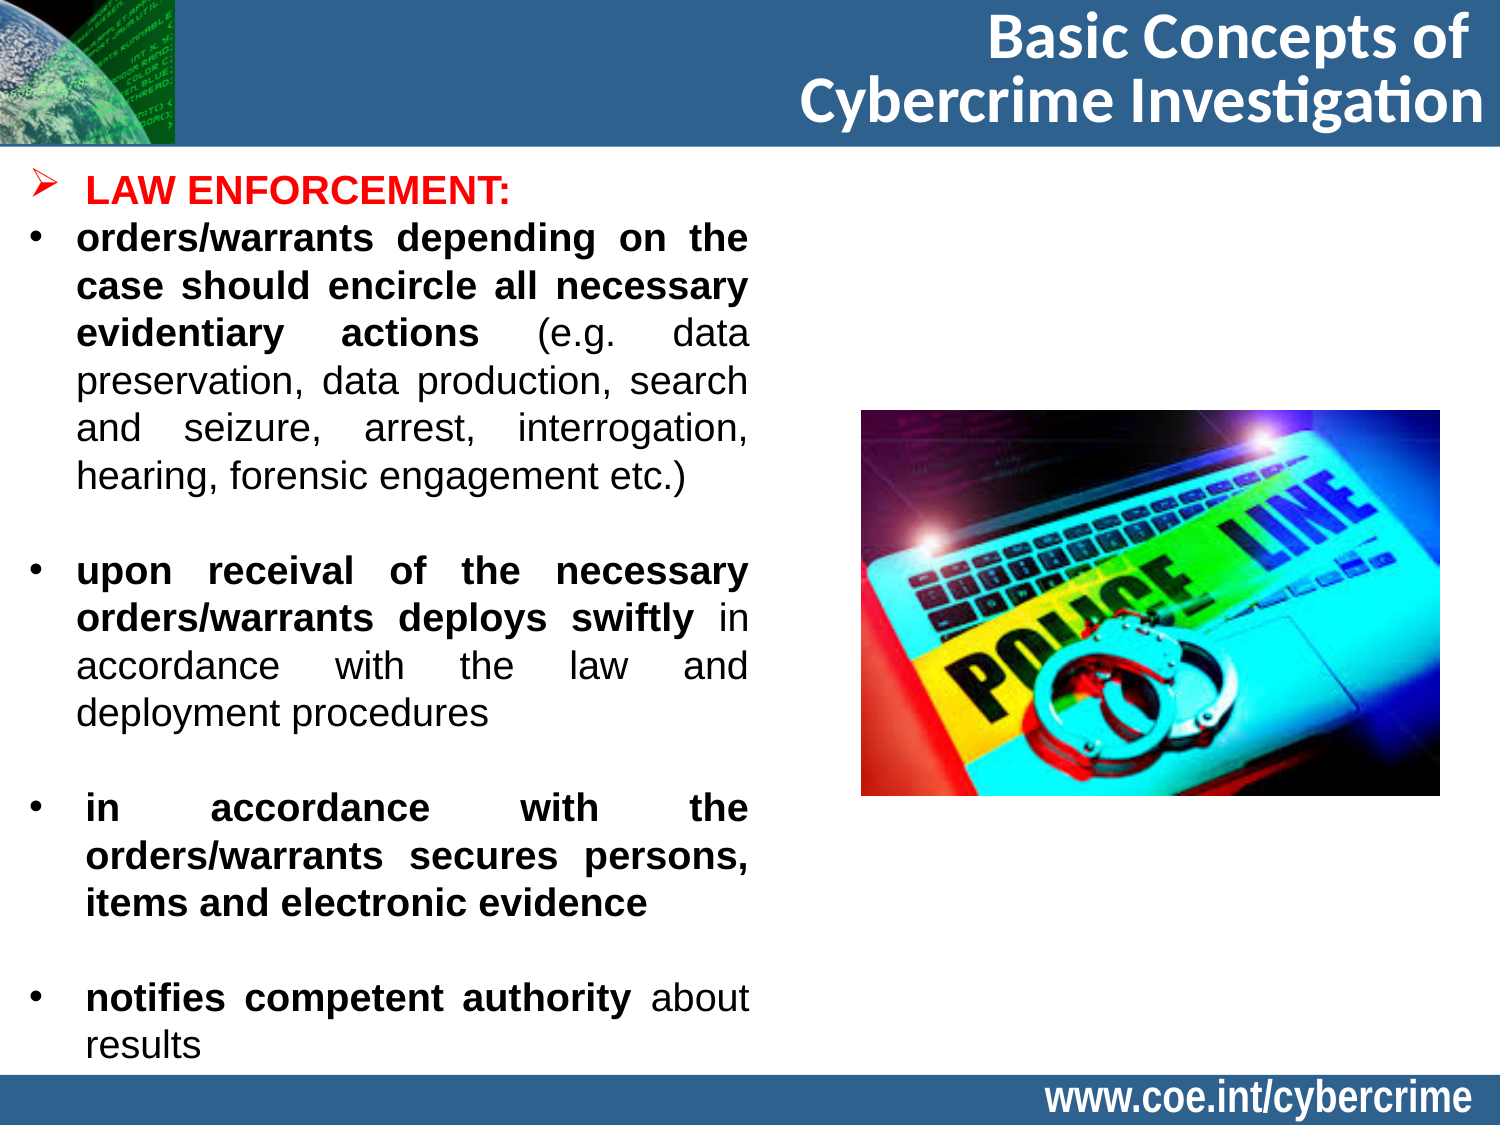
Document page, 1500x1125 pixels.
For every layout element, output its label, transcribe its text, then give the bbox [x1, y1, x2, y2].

picture [0, 0, 175, 144]
text_box LAW ENFORCEMENT: orders/warrants depending on the case should encircle all necessary evidentiary actions (e.g. data preservation, data production, search and seizure, arrest, interrogation, hearing, forensic engagement etc.) upon receival of the necessary orders/warrants deploys swiftly in accordance with the law and deployment procedures in accordance with the orders/warrants secures persons, items and electronic evidence notifies competent authority about results [14, 156, 765, 1075]
text_box www.coe.int/cybercrime [1030, 1059, 1500, 1125]
picture [860, 410, 1441, 796]
text_box [0, 1073, 1030, 1125]
text_box Basic Concepts of Cybercrime Investigation [177, 0, 1500, 149]
